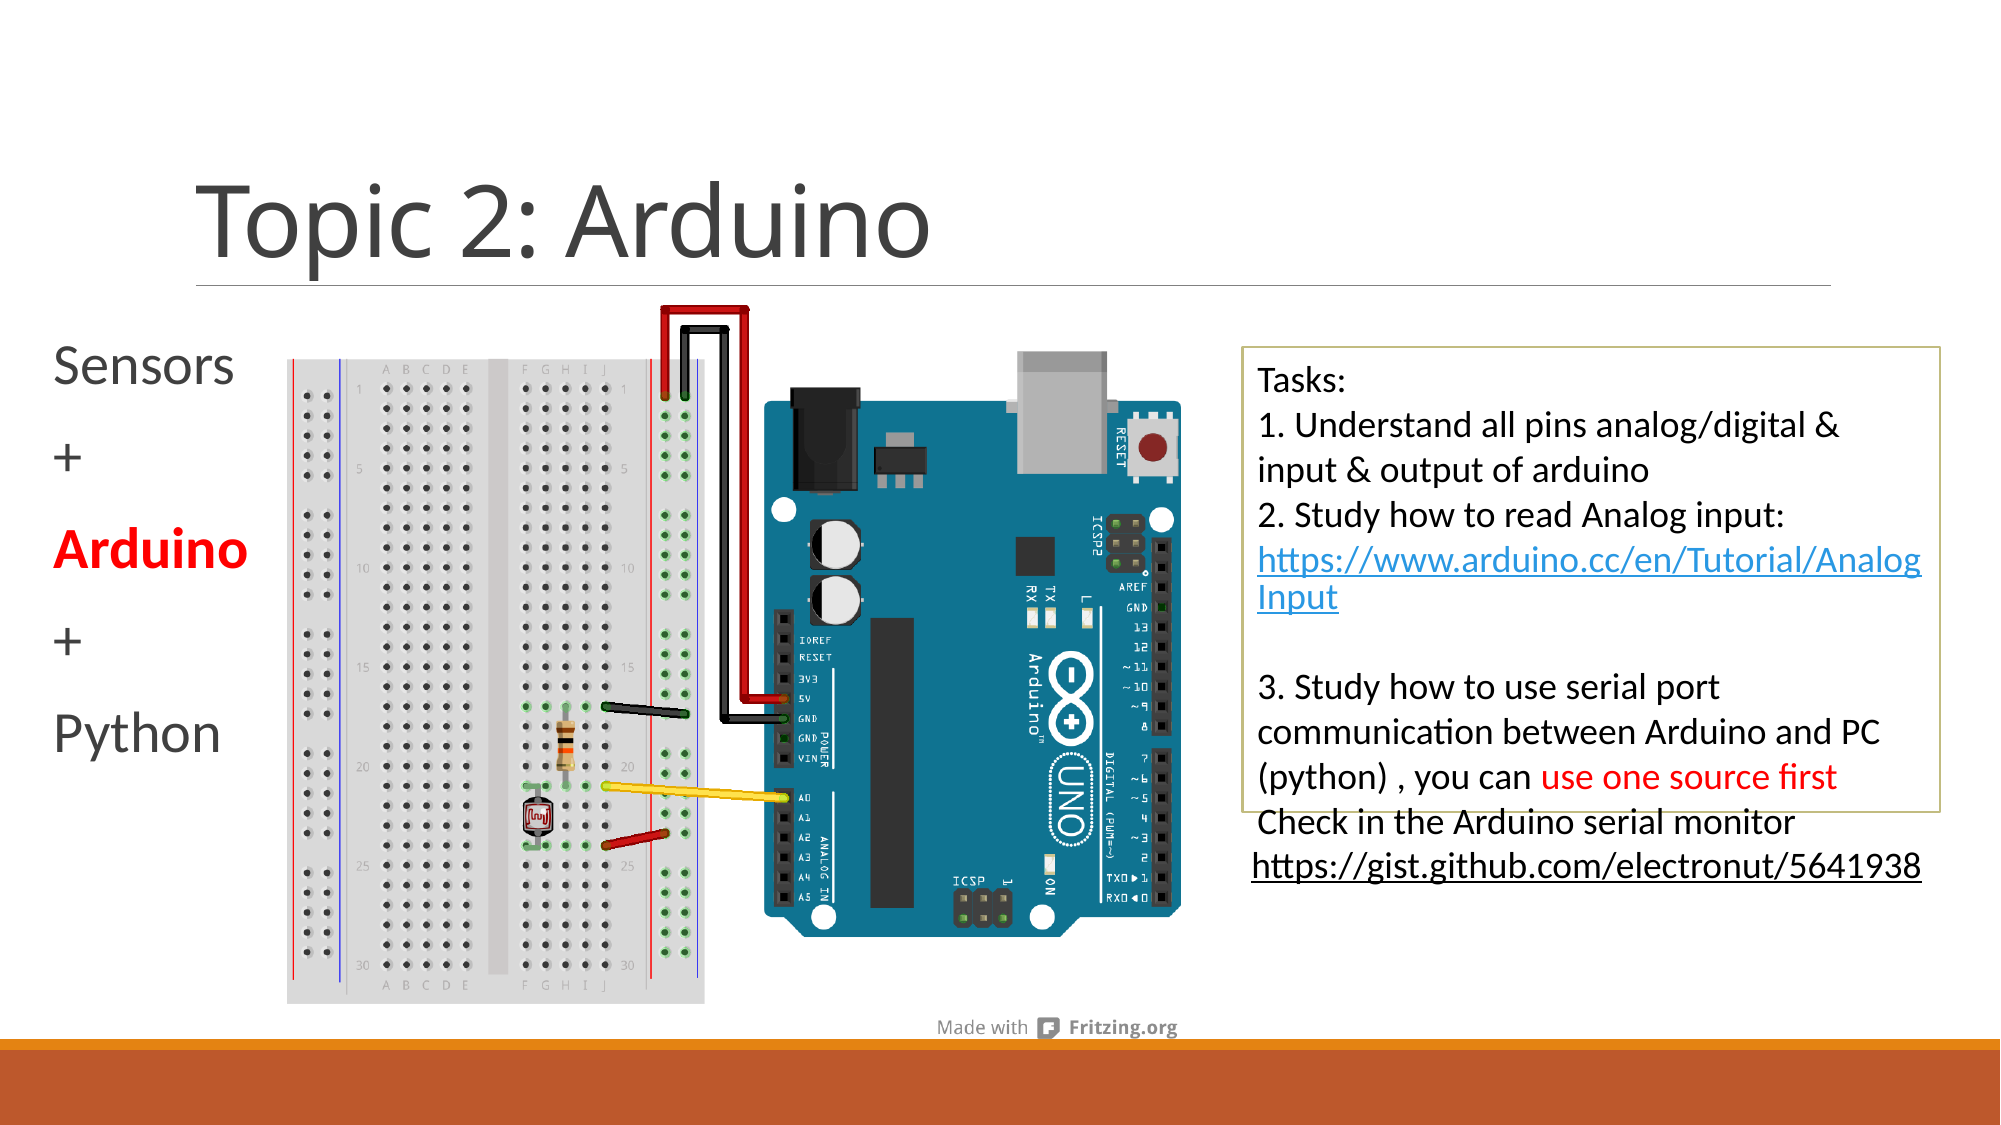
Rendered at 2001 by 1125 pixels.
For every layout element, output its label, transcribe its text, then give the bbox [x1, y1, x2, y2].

picture [286, 299, 1182, 1040]
text_box https://gist.github.com/electronut/5641938 [1236, 833, 1946, 894]
title Topic 2: Arduino [180, 47, 1830, 285]
text_box Tasks: 1. Understand all pins analog/digital & input & output of arduino 2. Study how to read Analog input: https://www.arduino.cc/en/Tutorial/AnalogInput 3. Study how to use serial port communication between Arduino and PC (python) , you can use one source first Check in the Arduino serial monitor [1241, 346, 1941, 813]
list Sensors + Arduino + Python [39, 326, 284, 987]
